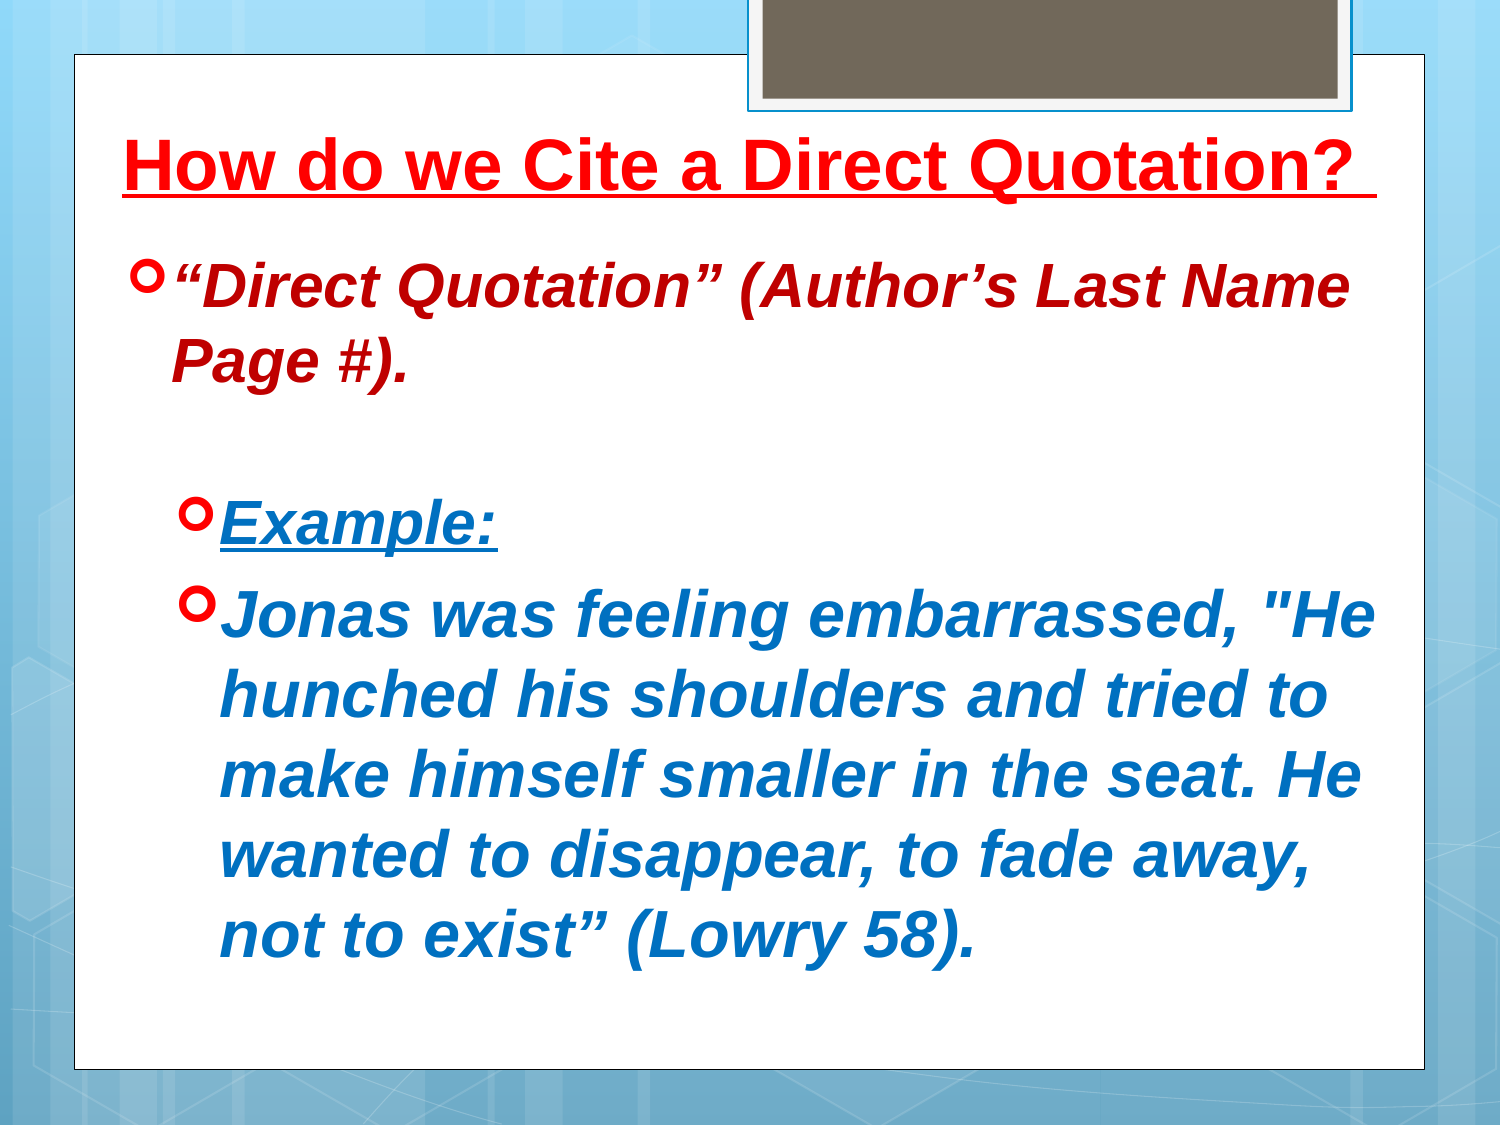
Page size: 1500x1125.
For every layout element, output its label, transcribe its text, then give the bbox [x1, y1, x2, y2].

list “Direct Quotation” (Author’s Last Name Page #). Example: Jonas was feeling embarrassed, "He hunched his shoulders and tried to make himself smaller in the seat. He wanted to disappear, to fade away, not to exist” (Lowry 58). [99, 237, 1400, 1050]
title How do we Cite a Direct Quotation? [99, 24, 1400, 213]
